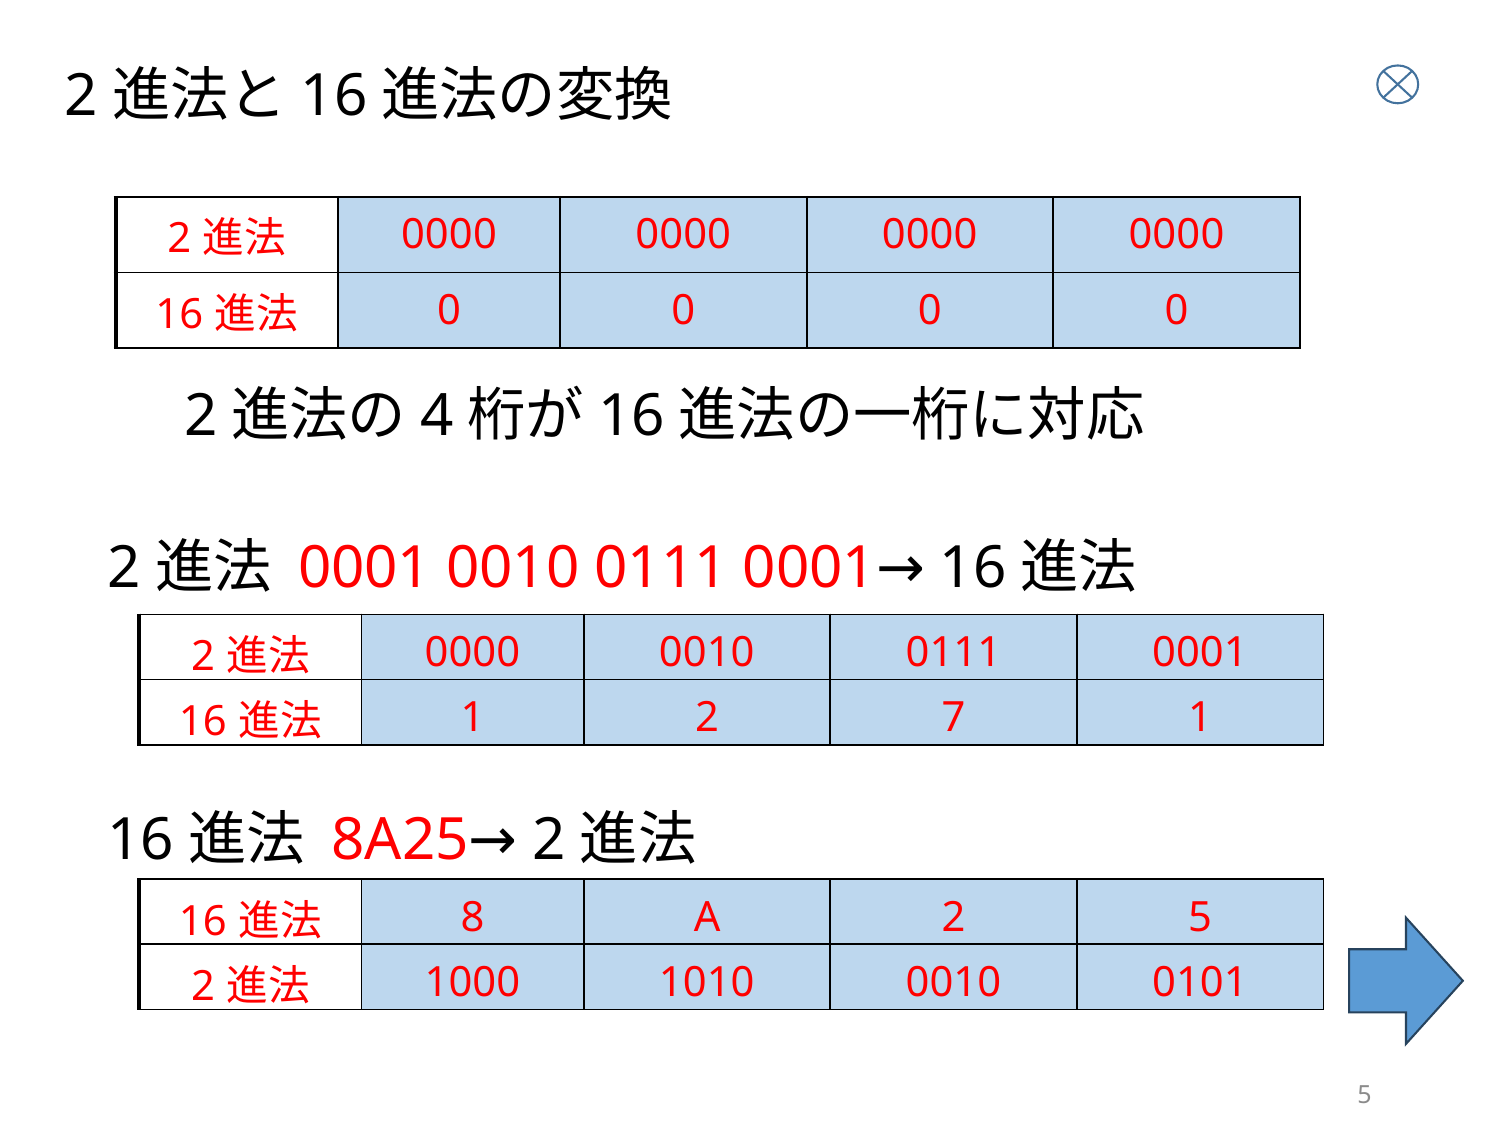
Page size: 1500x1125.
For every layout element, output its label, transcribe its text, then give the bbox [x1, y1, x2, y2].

table_cell 0 [339, 273, 559, 347]
text_box [1376, 64, 1420, 105]
table_header 0000 [808, 198, 1052, 272]
table_cell 1010 [585, 945, 829, 1009]
table_header 0000 [1054, 198, 1299, 272]
table_cell 7 [831, 680, 1076, 744]
table_cell 0 [561, 273, 806, 347]
text_box [1348, 915, 1465, 1047]
table_header 5 [1078, 880, 1323, 943]
text_box 2進法の4桁が16進法の一桁に対応 [169, 369, 1420, 455]
table_header 0111 [831, 615, 1076, 679]
text_box 16進法 8A25→ 2進法 [92, 793, 1343, 879]
table_header 8 [362, 880, 583, 943]
table_cell 2 [585, 680, 829, 744]
table_cell 0 [1054, 273, 1299, 347]
table_cell 2進法 [141, 945, 361, 1009]
table_header 0001 [1078, 615, 1323, 679]
table_cell 16進法 [141, 680, 361, 744]
table_header 0000 [561, 198, 806, 272]
table_cell 16進法 [118, 273, 337, 347]
table_cell 1000 [362, 945, 583, 1009]
table_header 2進法 [141, 615, 361, 679]
table_cell 0010 [831, 945, 1076, 1009]
table_cell 1 [1078, 680, 1323, 744]
table_header 0000 [339, 198, 559, 272]
table_header 16進法 [141, 880, 361, 943]
table_cell 1 [362, 680, 583, 744]
table_cell 0 [808, 273, 1052, 347]
table_header A [585, 880, 829, 943]
table_cell 0101 [1078, 945, 1323, 1009]
slide_number 5 [1036, 1056, 1387, 1125]
table_header 2進法 [118, 198, 337, 272]
table_header 0000 [362, 615, 583, 679]
text_box 2進法 0001 0010 0111 0001→ 16進法 [92, 521, 1343, 607]
text_box 2進法と16進法の変換 [50, 50, 1300, 135]
table_header 2 [831, 880, 1076, 943]
table_header 0010 [585, 615, 829, 679]
